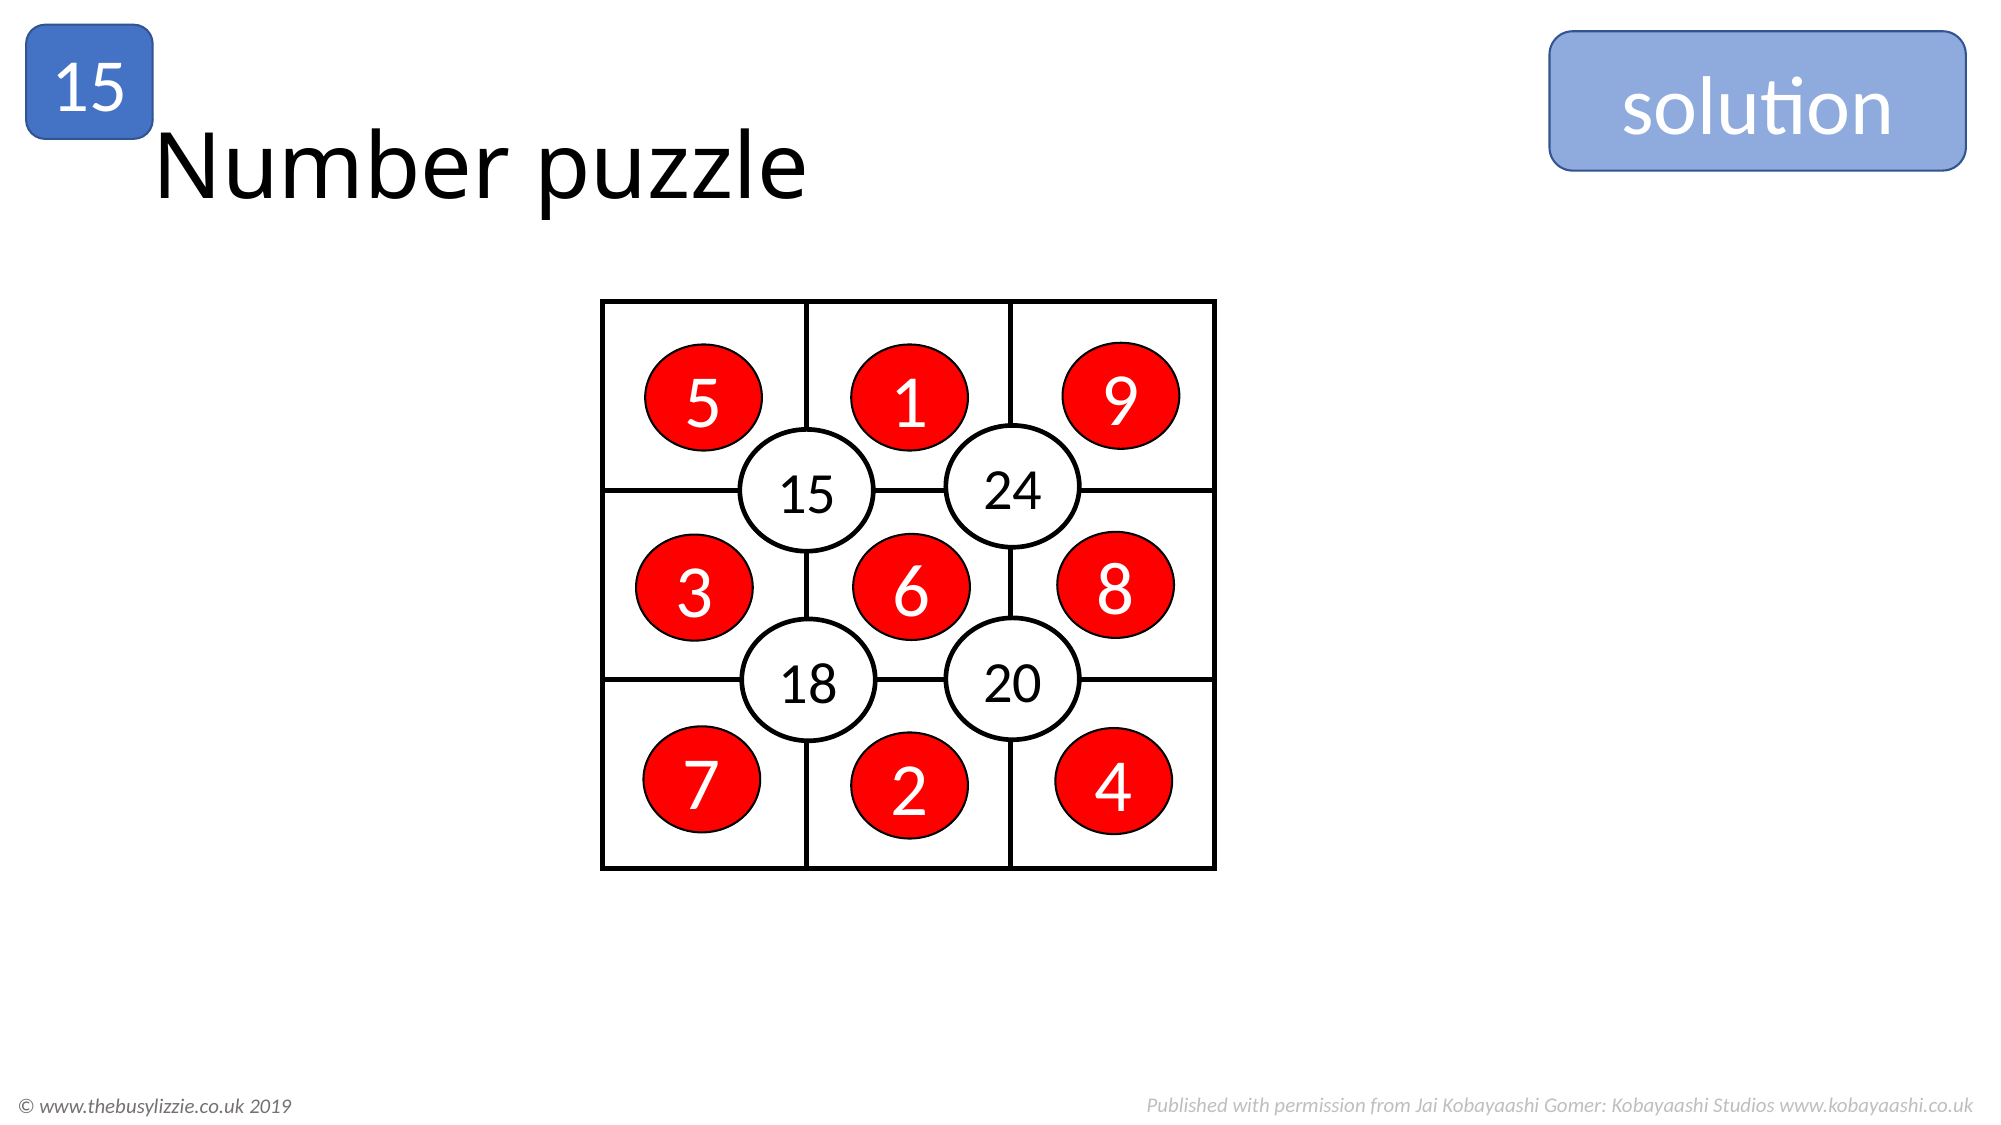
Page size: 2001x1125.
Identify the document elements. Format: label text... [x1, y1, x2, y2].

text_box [602, 301, 1215, 869]
text_box Published with permission from Jai Kobayaashi Gomer: Kobayaashi Studios www.kobayaashi.co.uk [1131, 1084, 2000, 1125]
text_box © www.thebusylizzie.co.uk 2019 [2, 1085, 311, 1125]
text_box 15 [25, 23, 154, 140]
text_box solution [1548, 30, 1967, 172]
title Number puzzle [137, 59, 1863, 278]
